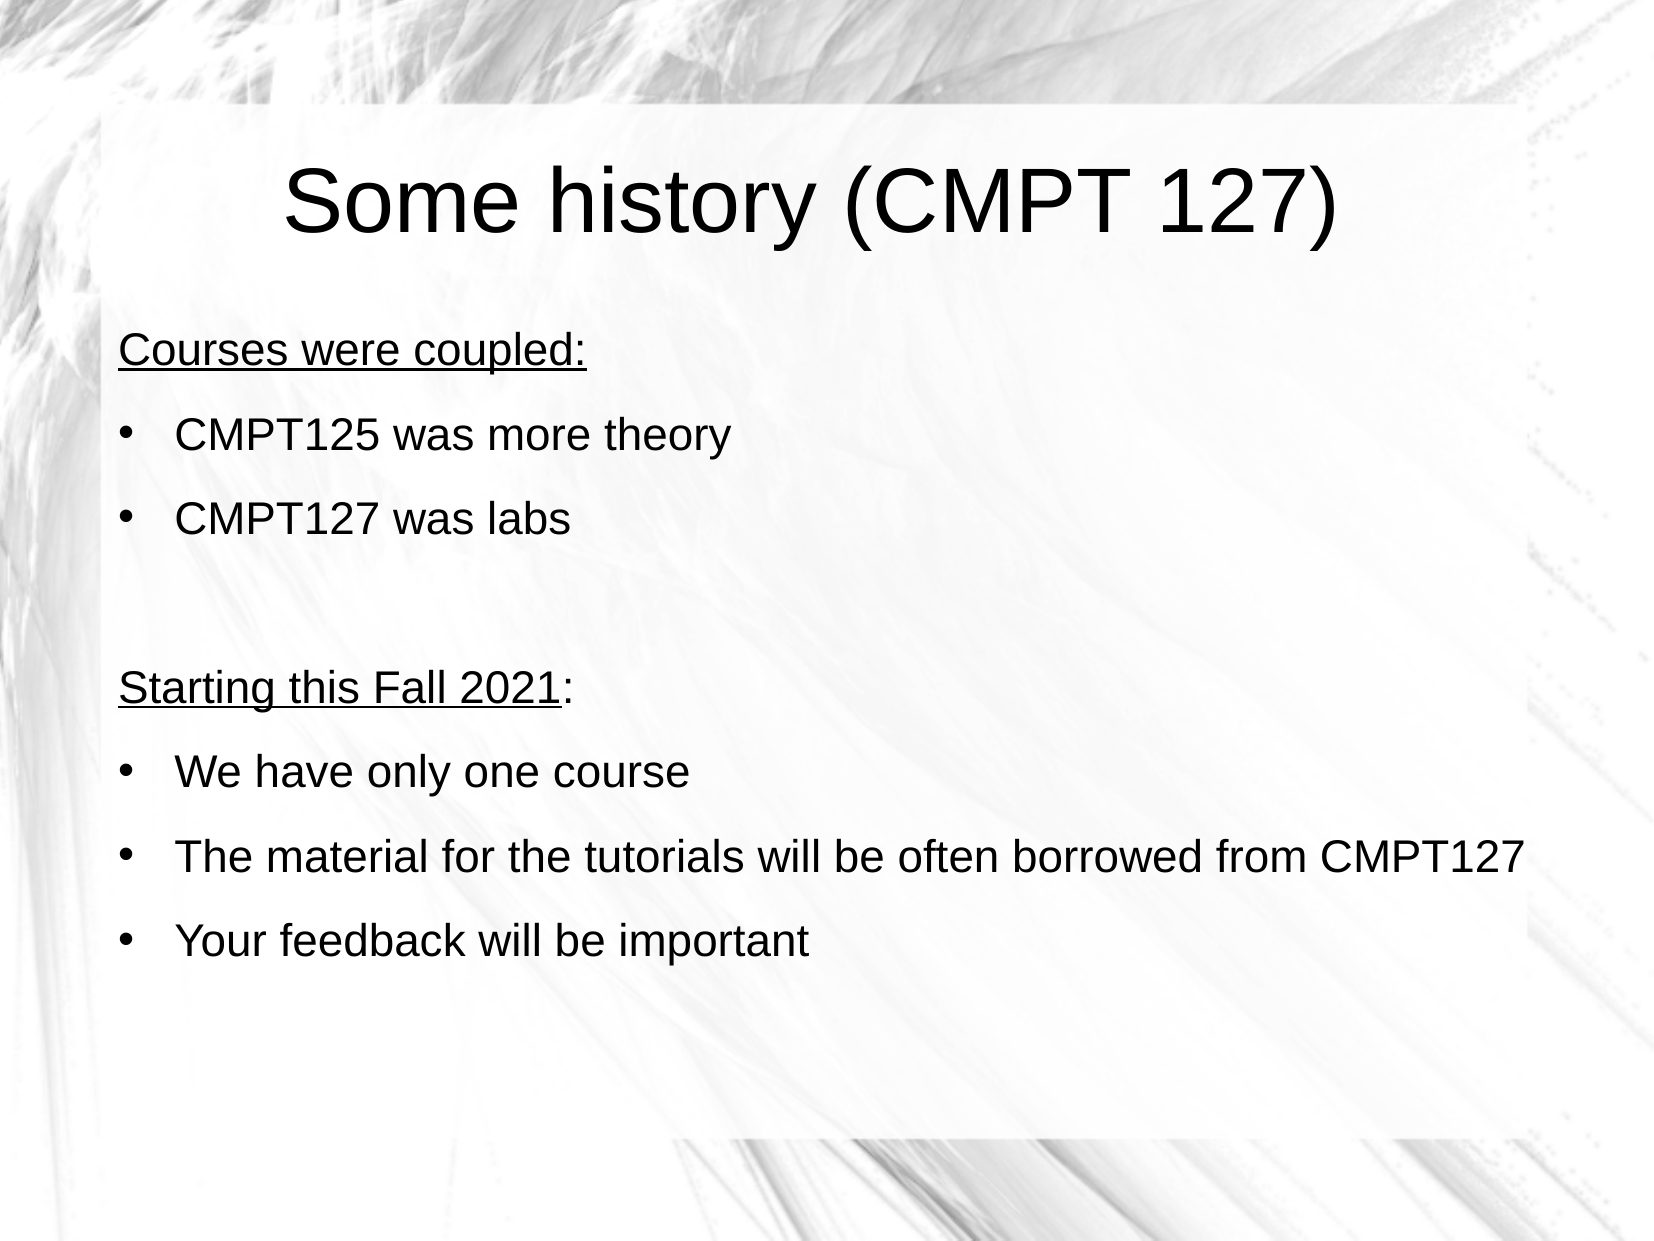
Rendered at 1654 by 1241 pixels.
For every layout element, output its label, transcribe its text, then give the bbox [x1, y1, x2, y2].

title Some history (CMPT 127) [118, 112, 1506, 281]
picture [0, 0, 1654, 1241]
list Courses were coupled: CMPT125 was more theory CMPT127 was labs Starting this Fall 2021: We have only one course The material for the tutorials will be often borrowed from CMPT127 Your feedback will be important [118, 319, 1571, 1102]
